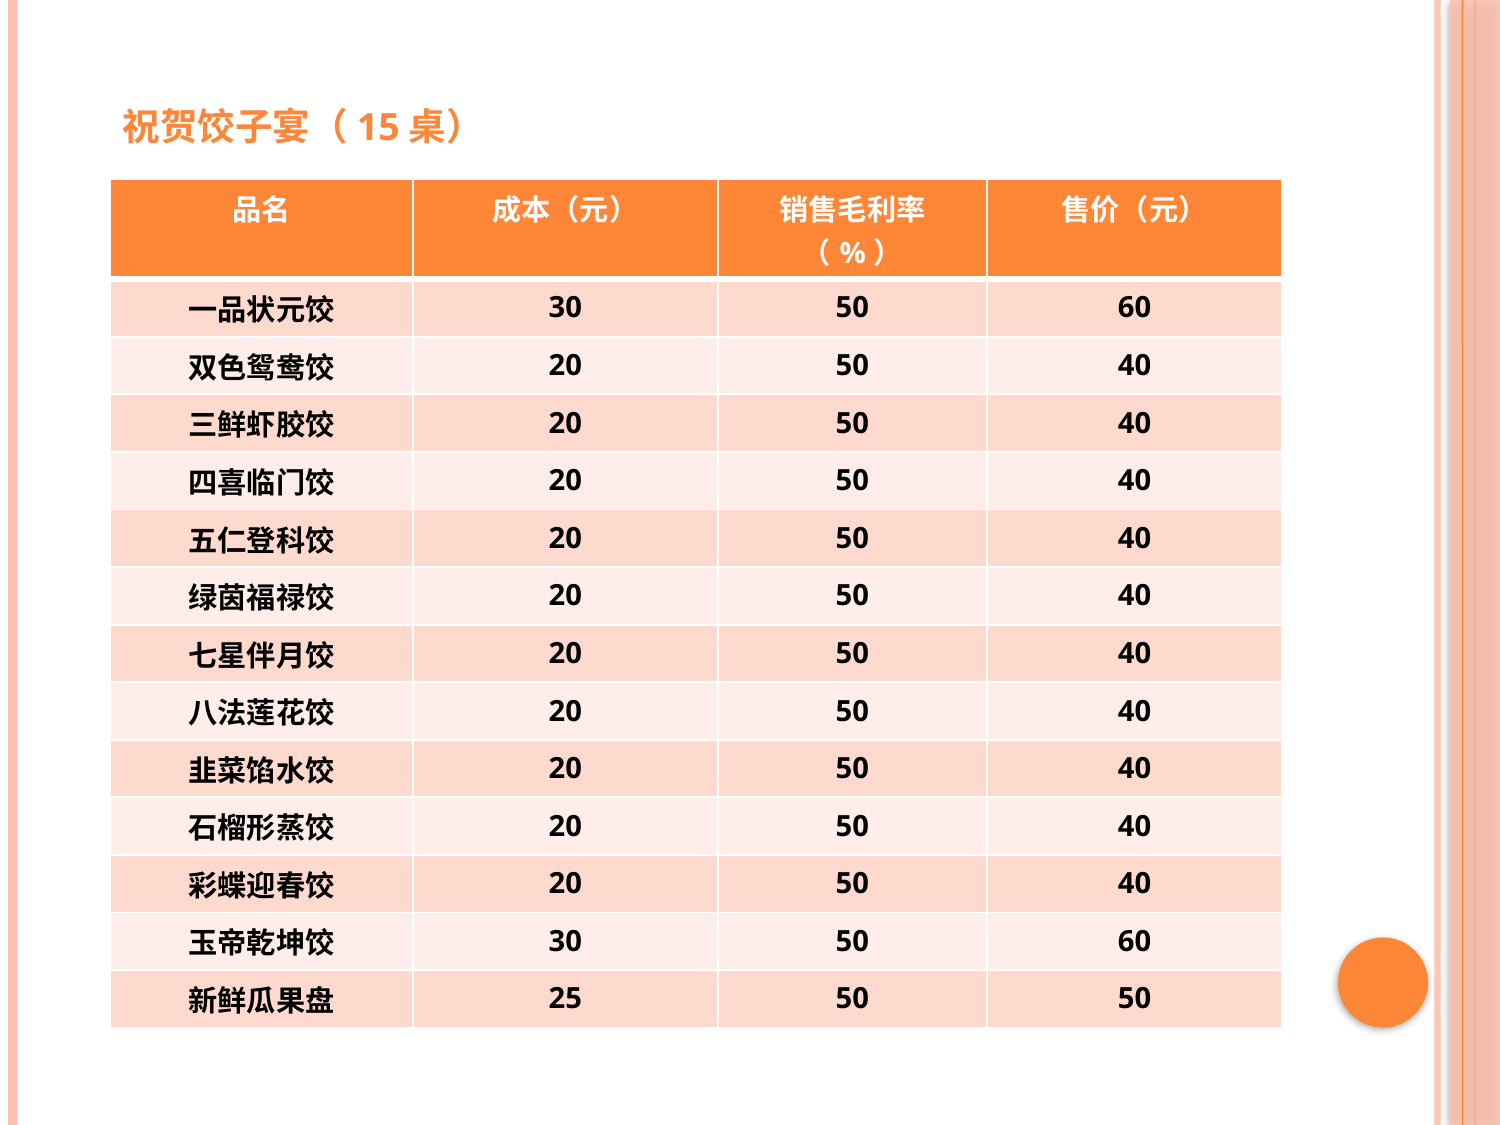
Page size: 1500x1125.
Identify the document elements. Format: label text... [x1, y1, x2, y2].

table_cell 50 [719, 913, 986, 969]
table_cell 20 [414, 510, 717, 566]
table_cell 20 [414, 453, 717, 509]
table_cell 25 [414, 971, 717, 1027]
table_cell 40 [988, 856, 1281, 912]
table_cell 40 [988, 683, 1281, 739]
table_cell 40 [988, 338, 1281, 393]
table_cell 一品状元饺 [111, 282, 412, 336]
table_cell 八法莲花饺 [111, 683, 412, 739]
table_cell 50 [719, 798, 986, 854]
table_cell 40 [988, 568, 1281, 624]
table_cell 五仁登科饺 [111, 510, 412, 566]
table_cell 50 [719, 683, 986, 739]
table_cell 玉帝乾坤饺 [111, 913, 412, 969]
table_cell 50 [719, 971, 986, 1027]
table_cell 20 [414, 568, 717, 624]
table_cell 20 [414, 741, 717, 796]
table_cell 30 [414, 282, 717, 336]
table_cell 四喜临门饺 [111, 453, 412, 509]
table_header 销售毛利率（%） [719, 180, 986, 276]
table_cell 40 [988, 395, 1281, 451]
table_cell 40 [988, 798, 1281, 854]
table_cell 50 [719, 338, 986, 393]
table_cell 20 [414, 683, 717, 739]
table_cell 20 [414, 798, 717, 854]
table_cell 三鲜虾胶饺 [111, 395, 412, 451]
table_cell 20 [414, 856, 717, 912]
text_box 祝贺饺子宴（15桌） [108, 95, 550, 156]
table_cell 双色鸳鸯饺 [111, 338, 412, 393]
table_cell 50 [719, 741, 986, 796]
table_cell 60 [988, 913, 1281, 969]
table_cell 20 [414, 338, 717, 393]
table_header 品名 [111, 180, 412, 276]
table_cell 50 [719, 282, 986, 336]
table_cell 20 [414, 626, 717, 681]
table_cell 50 [719, 626, 986, 681]
table_cell 50 [719, 568, 986, 624]
table_cell 50 [719, 395, 986, 451]
table_cell 50 [719, 510, 986, 566]
table_cell 50 [719, 856, 986, 912]
table_cell 40 [988, 510, 1281, 566]
table_cell 新鲜瓜果盘 [111, 971, 412, 1027]
table_header 售价（元） [988, 180, 1281, 276]
table_cell 50 [719, 453, 986, 509]
table_cell 40 [988, 741, 1281, 796]
table_cell 60 [988, 282, 1281, 336]
table_cell 40 [988, 626, 1281, 681]
table_cell 50 [988, 971, 1281, 1027]
table_cell 彩蝶迎春饺 [111, 856, 412, 912]
table_cell 30 [414, 913, 717, 969]
table_cell 绿茵福禄饺 [111, 568, 412, 624]
table_header 成本（元） [414, 180, 717, 276]
table_cell 七星伴月饺 [111, 626, 412, 681]
table_cell 韭菜馅水饺 [111, 741, 412, 796]
table_cell 20 [414, 395, 717, 451]
table_cell 40 [988, 453, 1281, 509]
table_cell 石榴形蒸饺 [111, 798, 412, 854]
